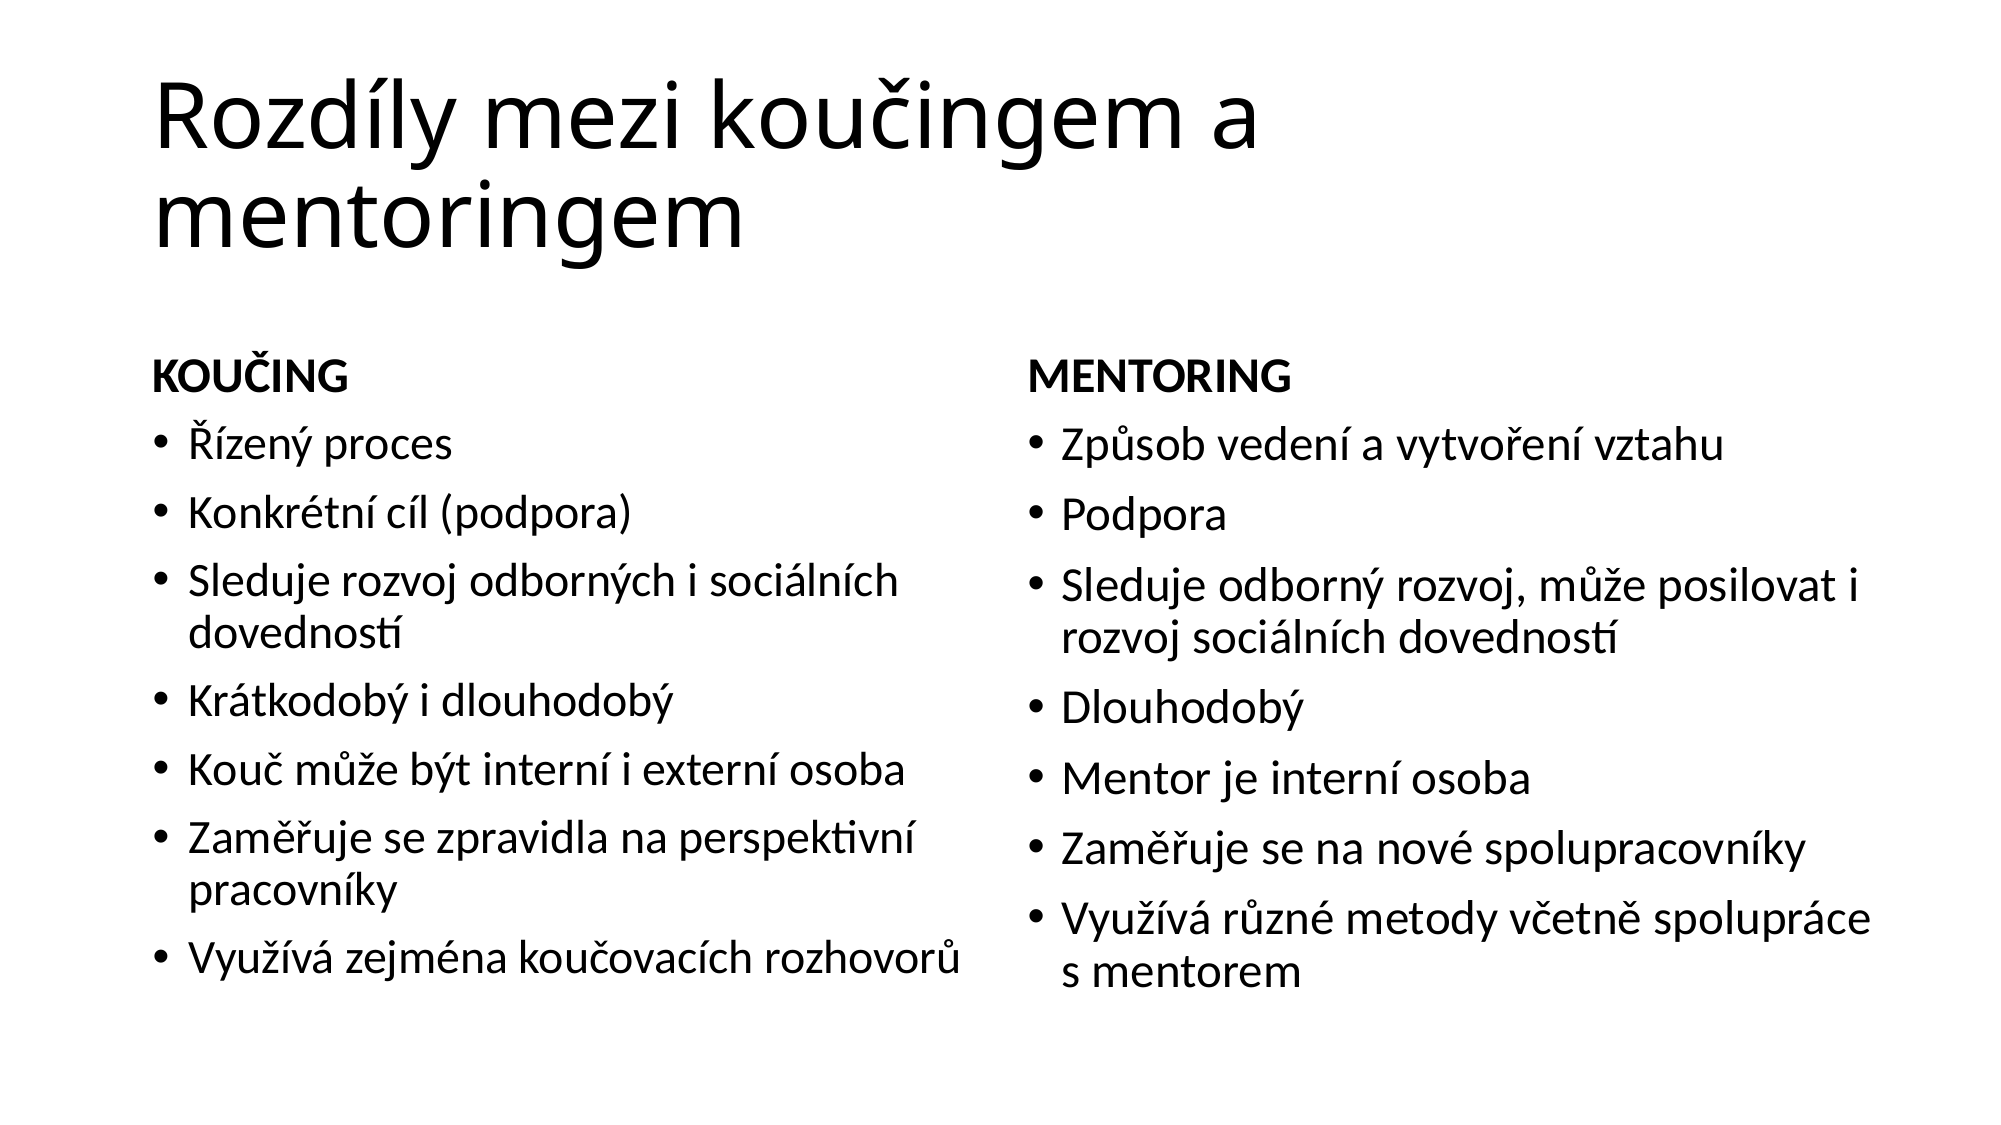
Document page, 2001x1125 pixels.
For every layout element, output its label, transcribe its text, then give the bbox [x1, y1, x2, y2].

list KOUČING [137, 275, 984, 410]
list MENTORING [1012, 275, 1863, 410]
list Způsob vedení a vytvoření vztahu Podpora Sleduje odborný rozvoj, může posilovat i rozvoj sociálních dovedností Dlouhodobý Mentor je interní osoba Zaměřuje se na nové spolupracovníky Využívá různé metody včetně spolupráce s mentorem [1012, 410, 1907, 1016]
title Rozdíly mezi koučingem a mentoringem [137, 59, 1863, 278]
list Řízený proces Konkrétní cíl (podpora) Sleduje rozvoj odborných i sociálních dovedností Krátkodobý i dlouhodobý Kouč může být interní i externí osoba Zaměřuje se zpravidla na perspektivní pracovníky Využívá zejména koučovacích rozhovorů [137, 410, 984, 1016]
